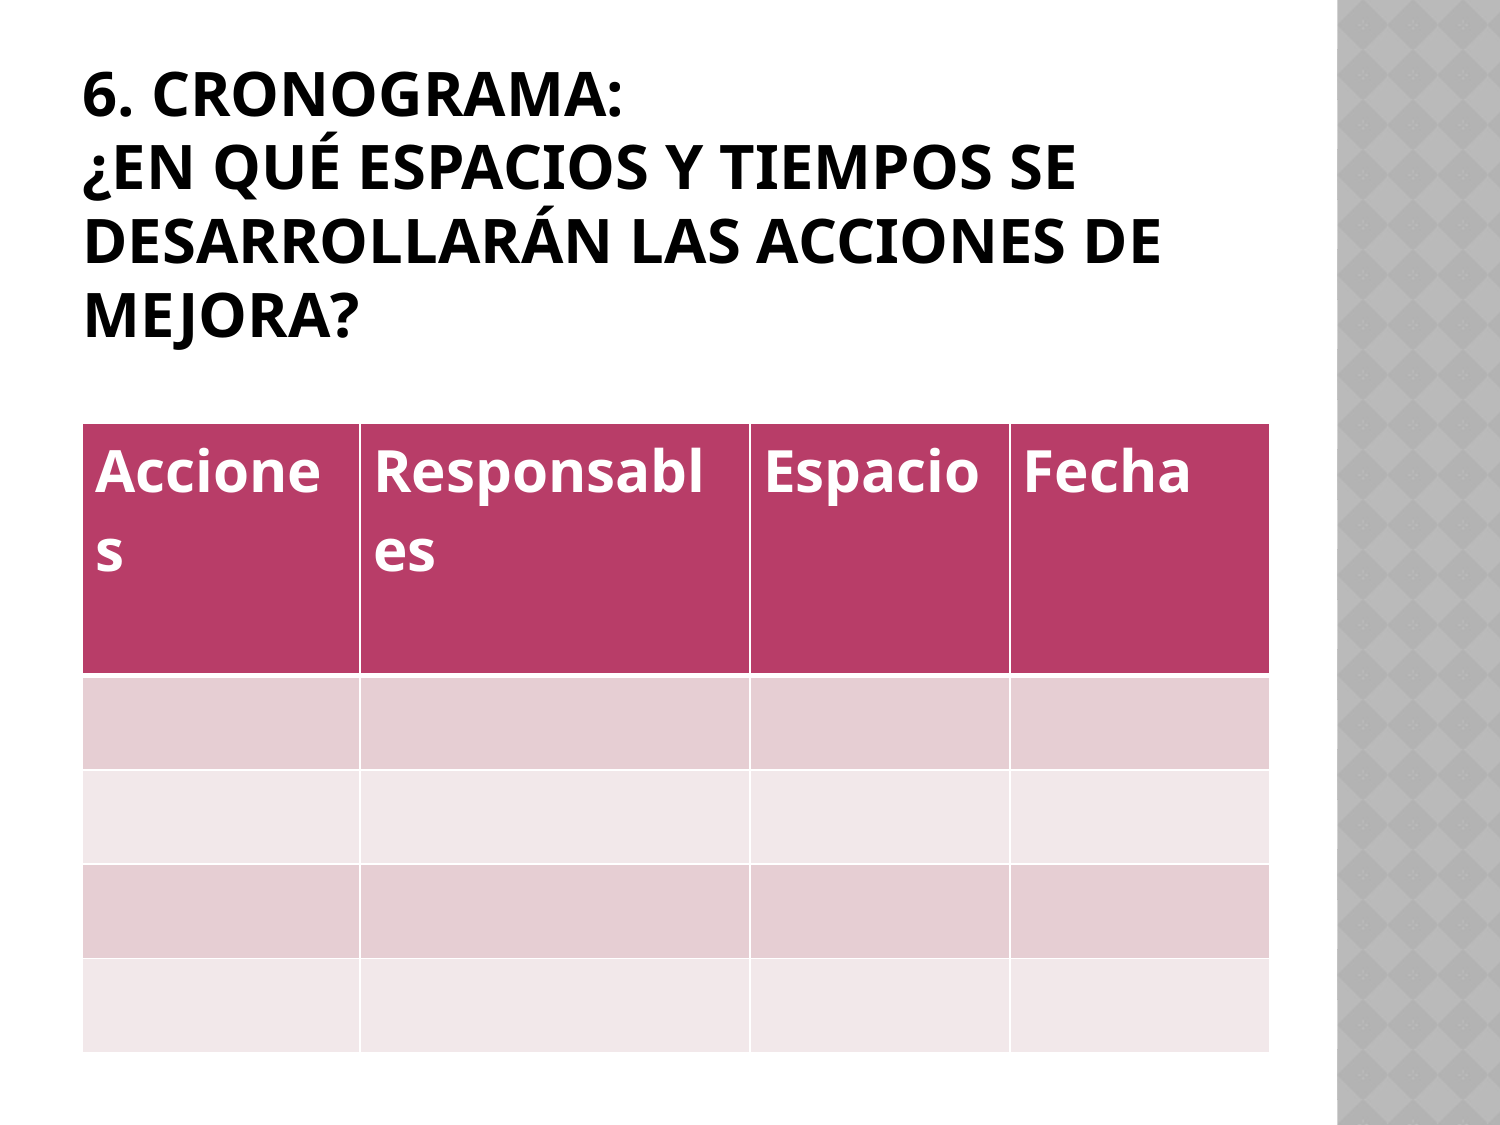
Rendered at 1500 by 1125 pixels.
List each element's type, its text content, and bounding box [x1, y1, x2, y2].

table_cell [1011, 678, 1269, 769]
table_cell [83, 959, 359, 1052]
table_cell [751, 678, 1009, 769]
table_cell [361, 678, 749, 769]
table_cell [361, 771, 749, 863]
table_cell [83, 865, 359, 958]
table_header Acciones [83, 424, 359, 673]
title 6. Cronograma: ¿En qué espacios y tiempos se desarrollarán las acciones de mejora? [75, 52, 1263, 350]
table_cell [751, 771, 1009, 863]
table_header Responsables [361, 424, 749, 673]
table_cell [83, 678, 359, 769]
table_cell [1011, 959, 1269, 1052]
table_header Espacio [751, 424, 1009, 673]
table_cell [1011, 771, 1269, 863]
table_cell [751, 959, 1009, 1052]
table_cell [751, 865, 1009, 958]
table_cell [1011, 865, 1269, 958]
table_cell [361, 865, 749, 958]
table_header Fecha [1011, 424, 1269, 673]
table_cell [361, 959, 749, 1052]
table_cell [83, 771, 359, 863]
